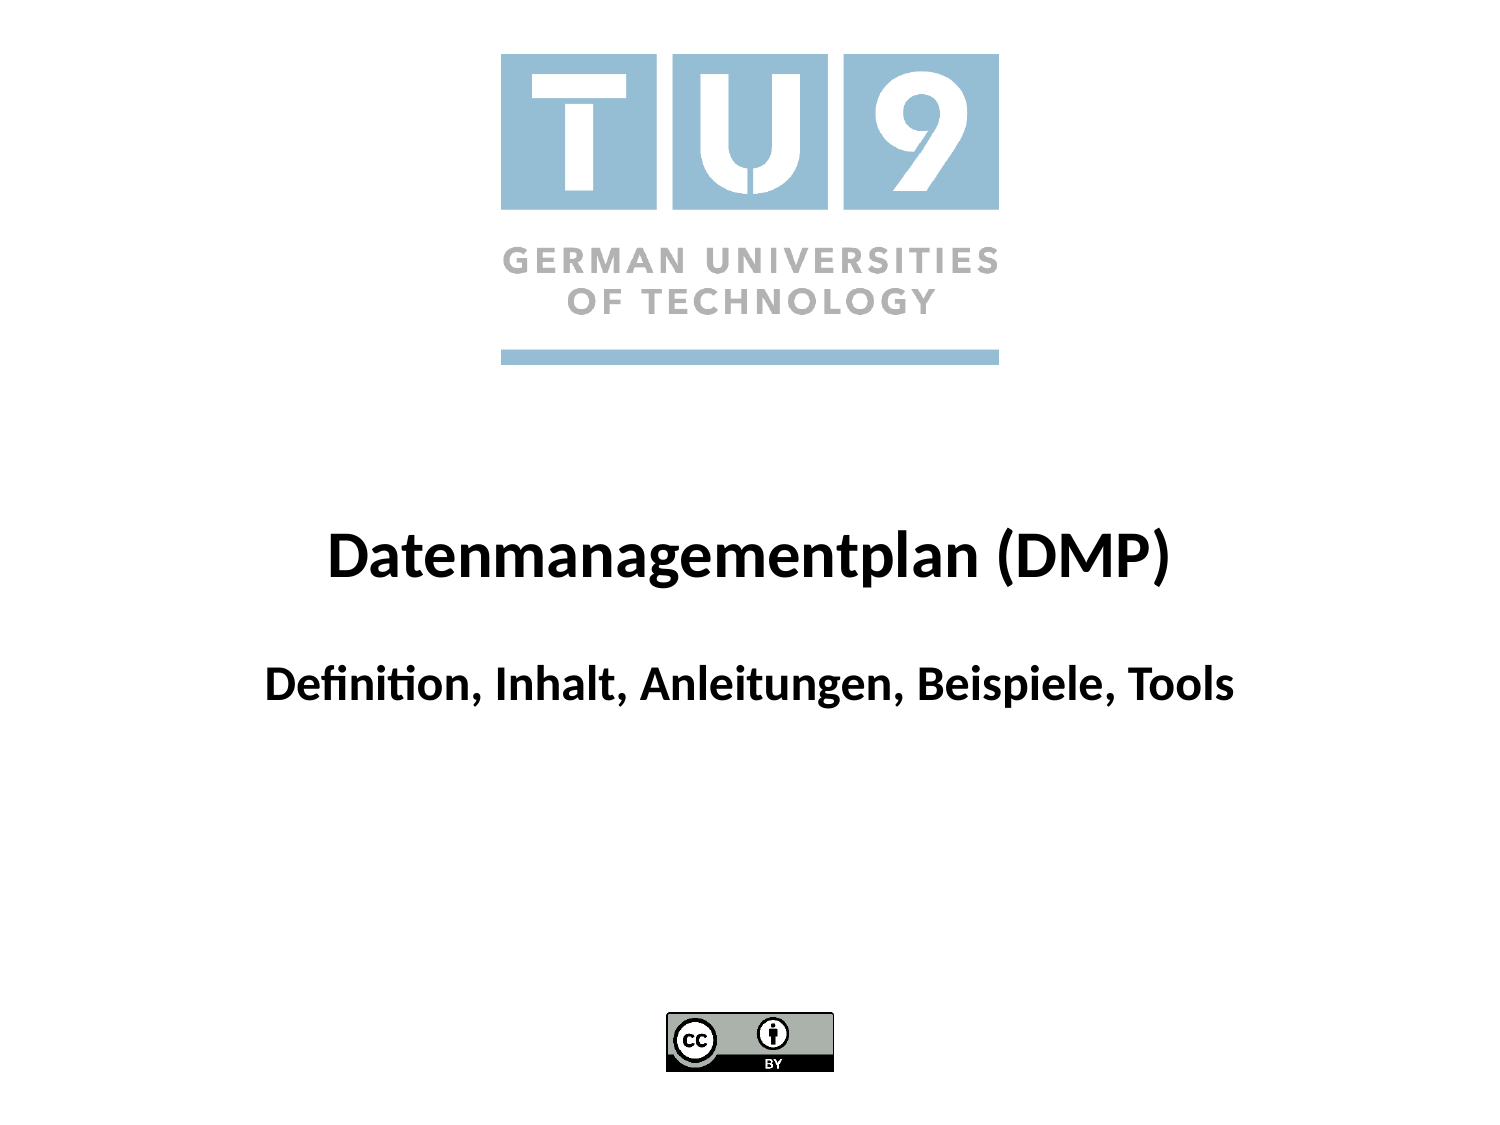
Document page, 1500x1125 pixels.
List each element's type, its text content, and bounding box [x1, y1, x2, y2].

subtitle Datenmanagementplan (DMP) [76, 503, 1424, 643]
picture [665, 1012, 834, 1073]
text_box Definition, Inhalt, Anleitungen, Beispiele, Tools [76, 643, 1424, 915]
picture [501, 54, 999, 366]
